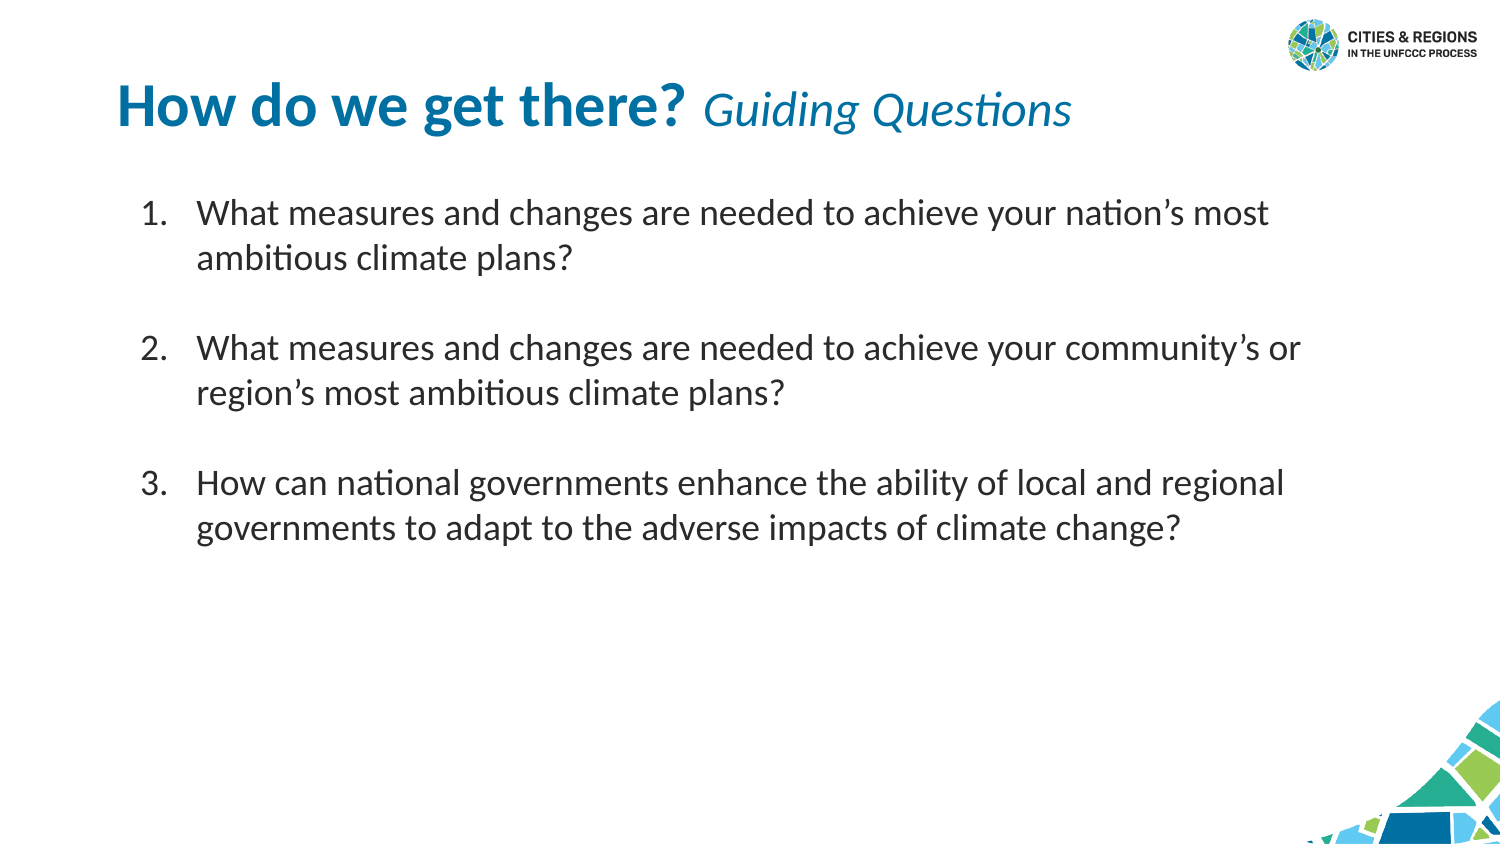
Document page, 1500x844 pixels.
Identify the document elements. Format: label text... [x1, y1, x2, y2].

picture [1301, 693, 1500, 844]
text_box What measures and changes are needed to achieve your nation’s most ambitious climate plans? What measures and changes are needed to achieve your community’s or region’s most ambitious climate plans? How can national governments enhance the ability of local and regional governments to adapt to the adverse impacts of climate change? [102, 172, 1335, 563]
text_box How do we get there? Guiding Questions [102, 49, 1500, 155]
picture [1279, 11, 1487, 49]
